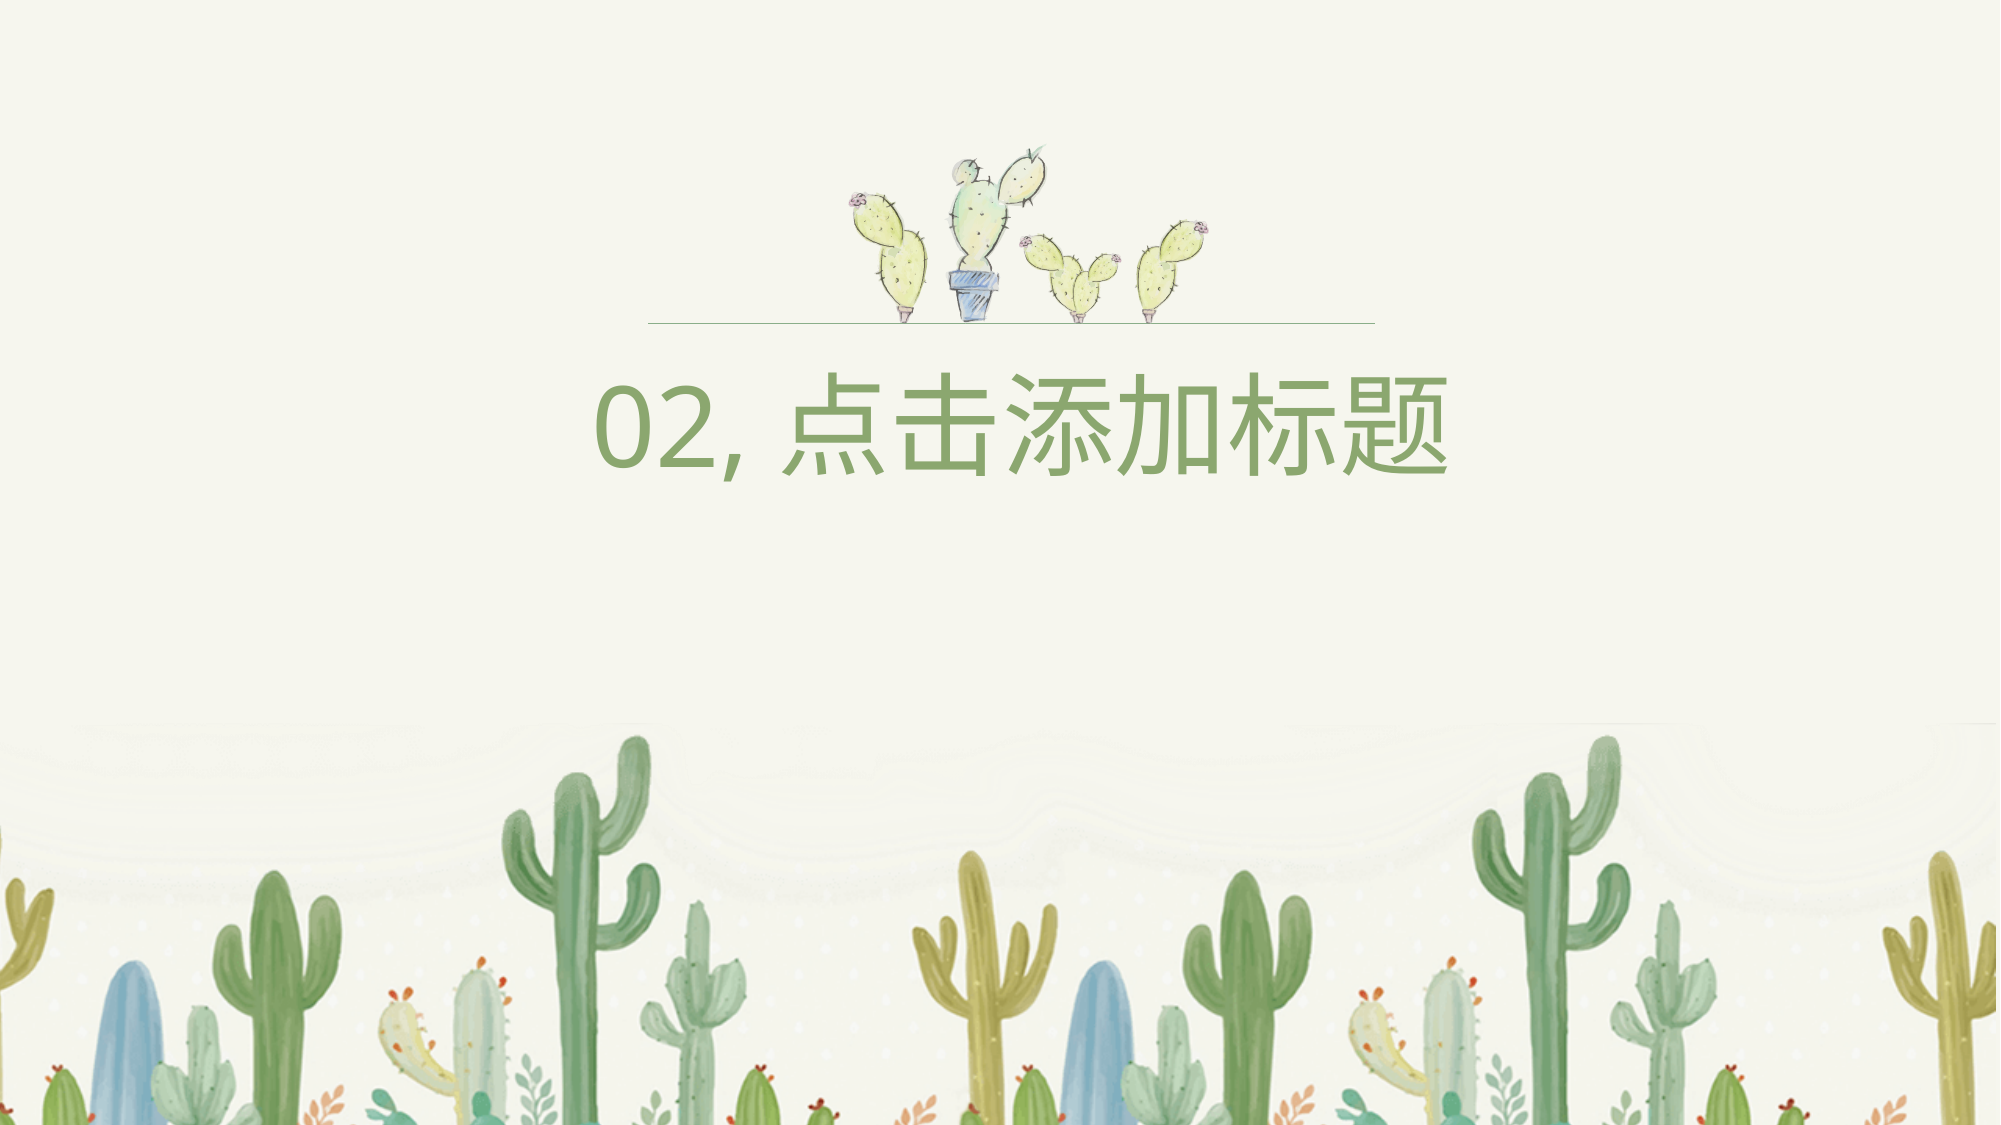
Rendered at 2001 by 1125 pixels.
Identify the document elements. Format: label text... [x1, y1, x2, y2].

picture [0, 660, 1996, 1125]
picture [848, 143, 1210, 324]
text_box 02,点击添加标题 [576, 347, 1467, 498]
